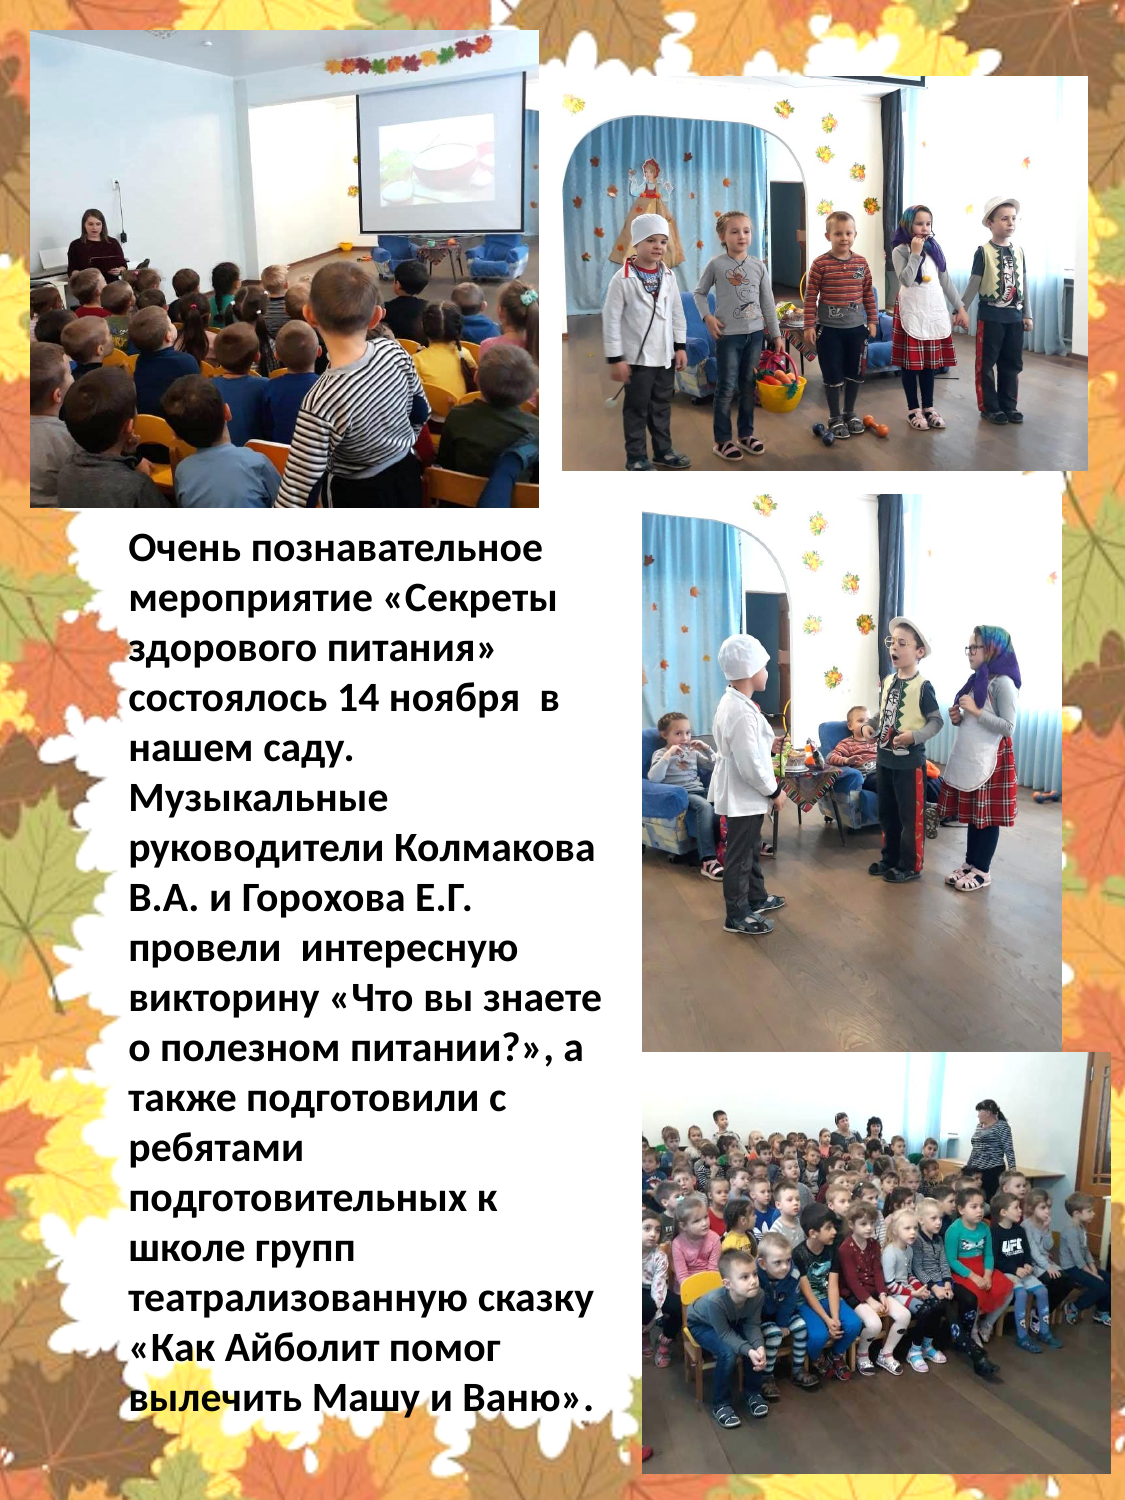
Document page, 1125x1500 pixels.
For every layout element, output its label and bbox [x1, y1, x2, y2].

text_box [0, 0, 1125, 1500]
